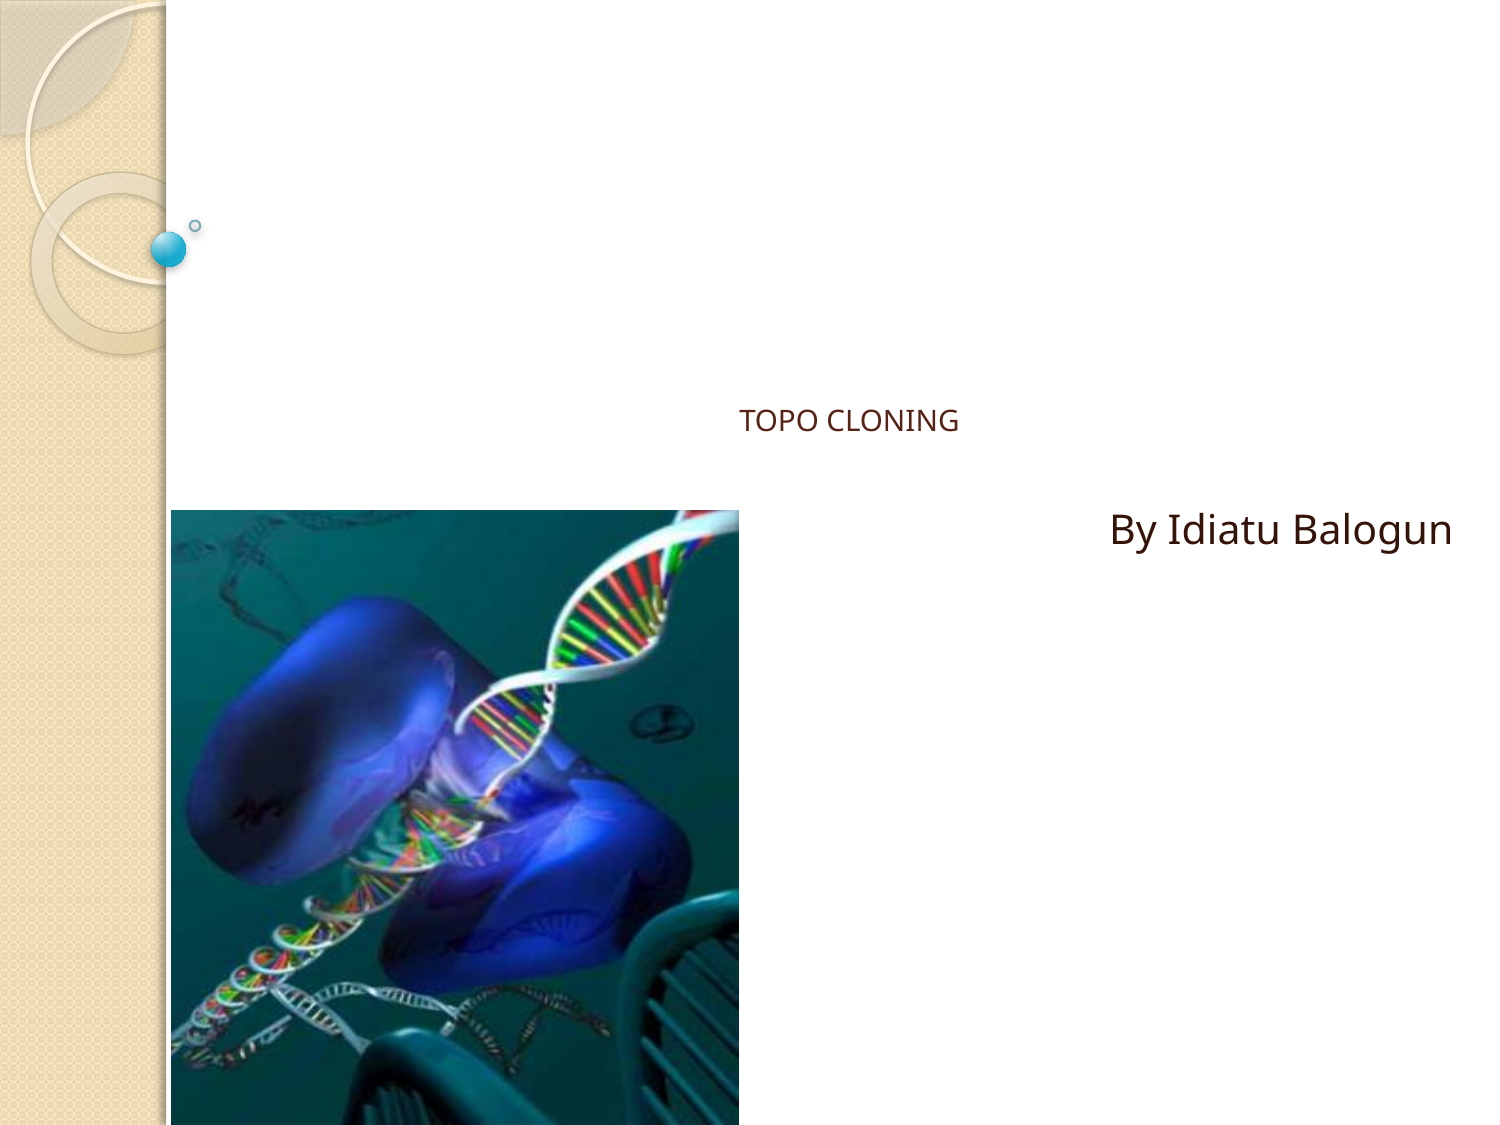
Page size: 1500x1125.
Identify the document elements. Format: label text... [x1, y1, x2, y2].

title TOPO CLONING [242, 101, 1458, 445]
picture [170, 510, 739, 1125]
subtitle By Idiatu Balogun [253, 326, 1469, 563]
